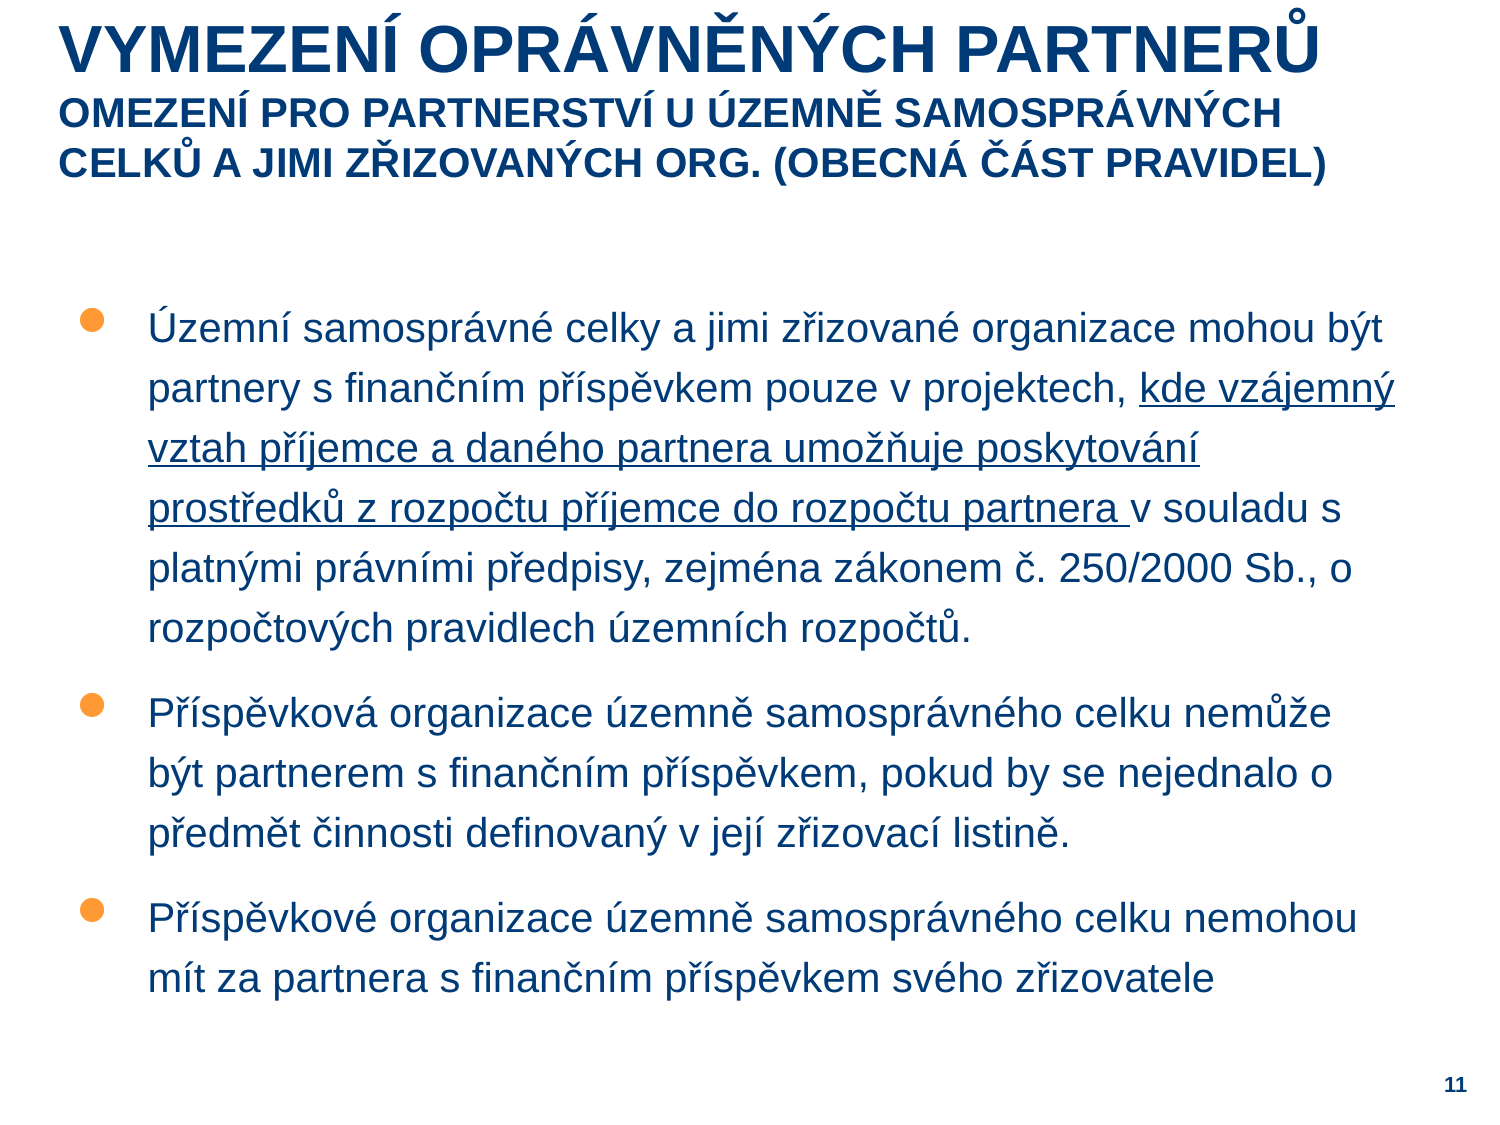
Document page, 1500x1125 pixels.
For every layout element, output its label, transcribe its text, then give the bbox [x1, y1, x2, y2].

title Vymezení Oprávněných Partnerů Omezení pro partnerství u územně samosprávných celků a jimi zřizovaných org. (obecná část pravidel) [53, 7, 1435, 185]
slide_number 11 [1417, 1068, 1495, 1099]
list Územní samosprávné celky a jimi zřizované organizace mohou být partnery s finančním příspěvkem pouze v projektech, kde vzájemný vztah příjemce a daného partnera umožňuje poskytování prostředků z rozpočtu příjemce do rozpočtu partnera v souladu s platnými právními předpisy, zejména zákonem č. 250/2000 Sb., o rozpočtových pravidlech územních rozpočtů. Příspěvková organizace územně samosprávného celku nemůže být partnerem s finančním příspěvkem, pokud by se nejednalo o předmět činnosti definovaný v její zřizovací listině. Příspěvkové organizace územně samosprávného celku nemohou mít za partnera s finančním příspěvkem svého zřizovatele [76, 290, 1400, 1000]
